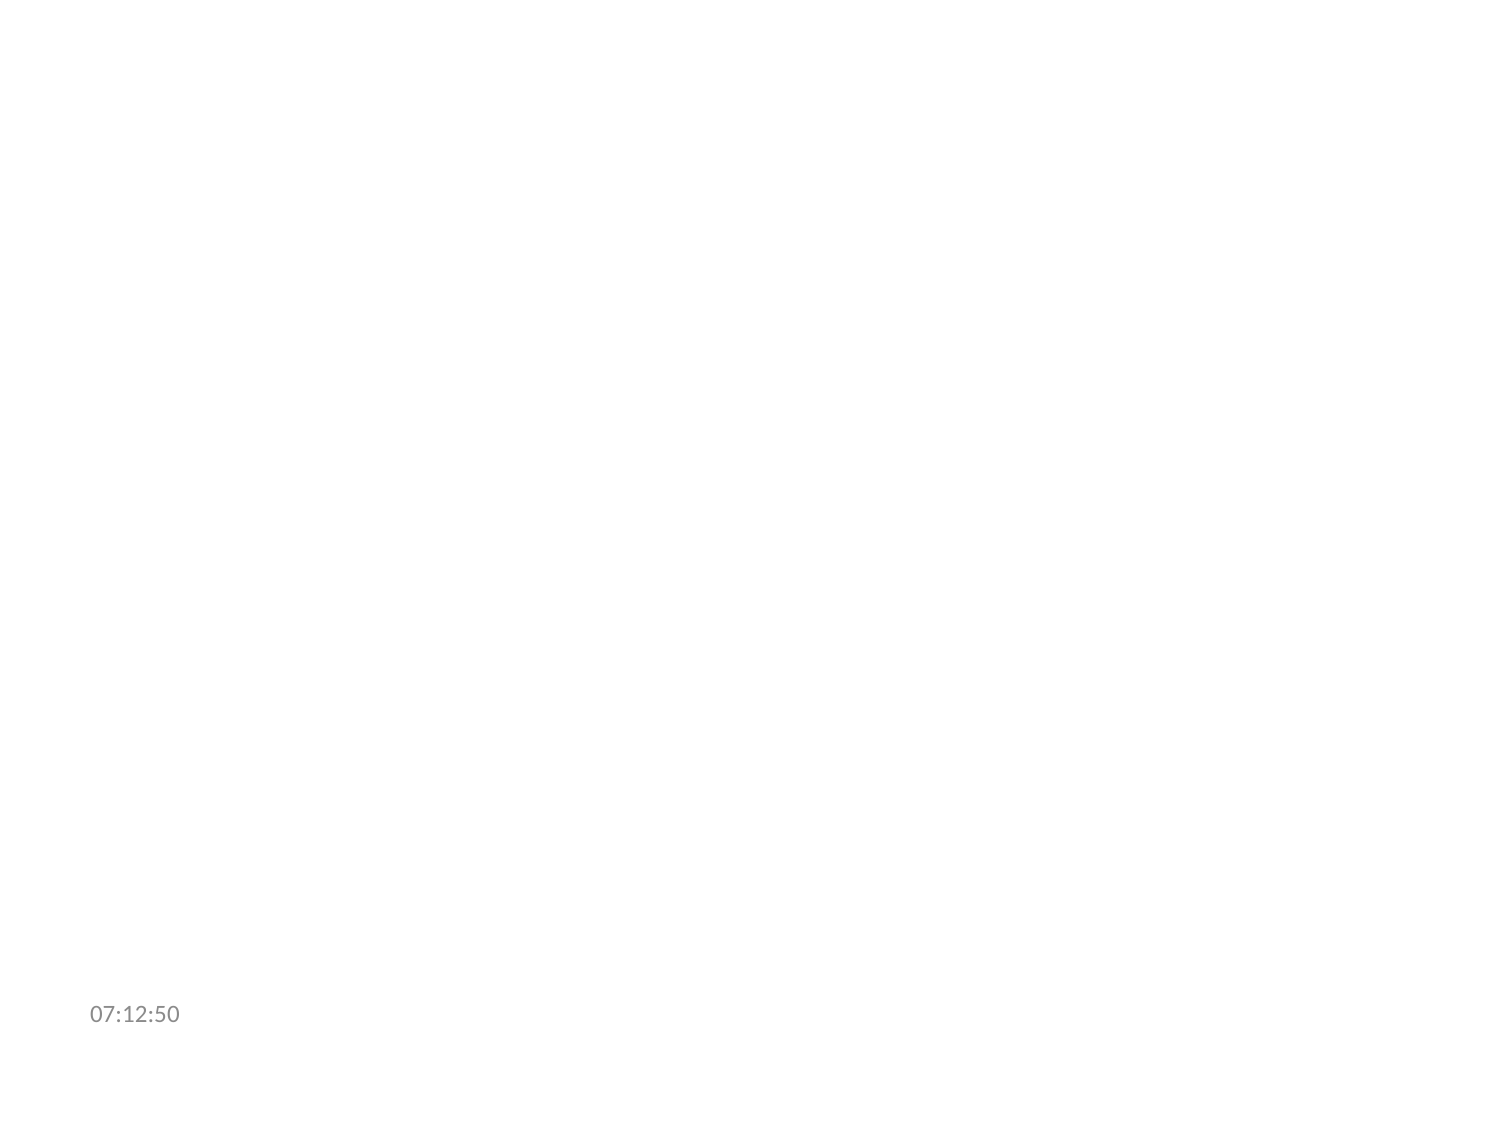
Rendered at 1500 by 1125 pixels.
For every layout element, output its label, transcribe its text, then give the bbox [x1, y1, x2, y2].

text_box 15:35:09 [75, 982, 425, 1043]
